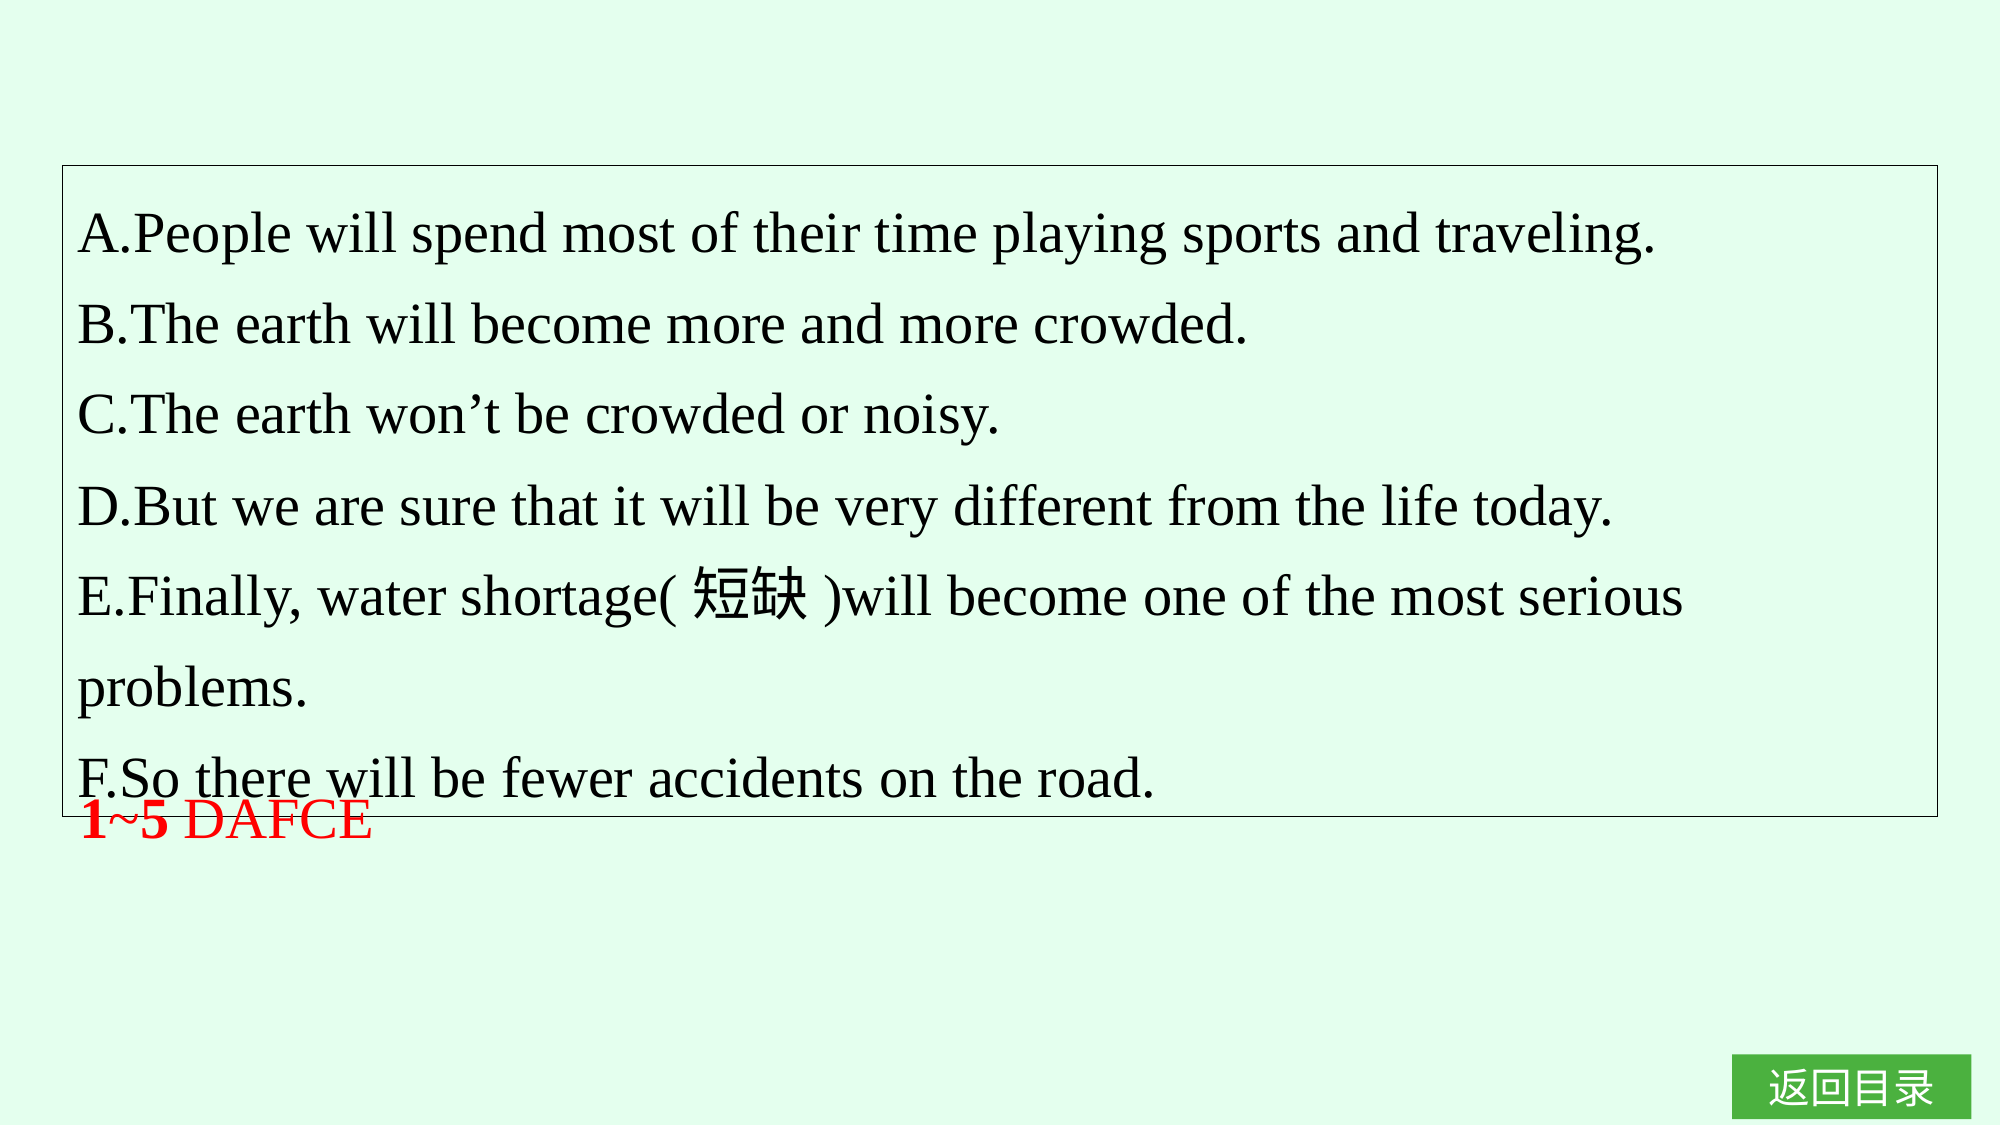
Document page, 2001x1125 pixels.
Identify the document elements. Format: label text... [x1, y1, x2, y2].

text_box A.People will spend most of their time playing sports and traveling. B.The earth will become more and more crowded. C.The earth won’t be crowded or noisy. D.But we are sure that it will be very different from the life today. E.Finally, water shortage(短缺)will become one of the most serious problems. F.So there will be fewer accidents on the road. [62, 165, 1938, 817]
text_box 1~5 DAFCE [64, 752, 404, 858]
